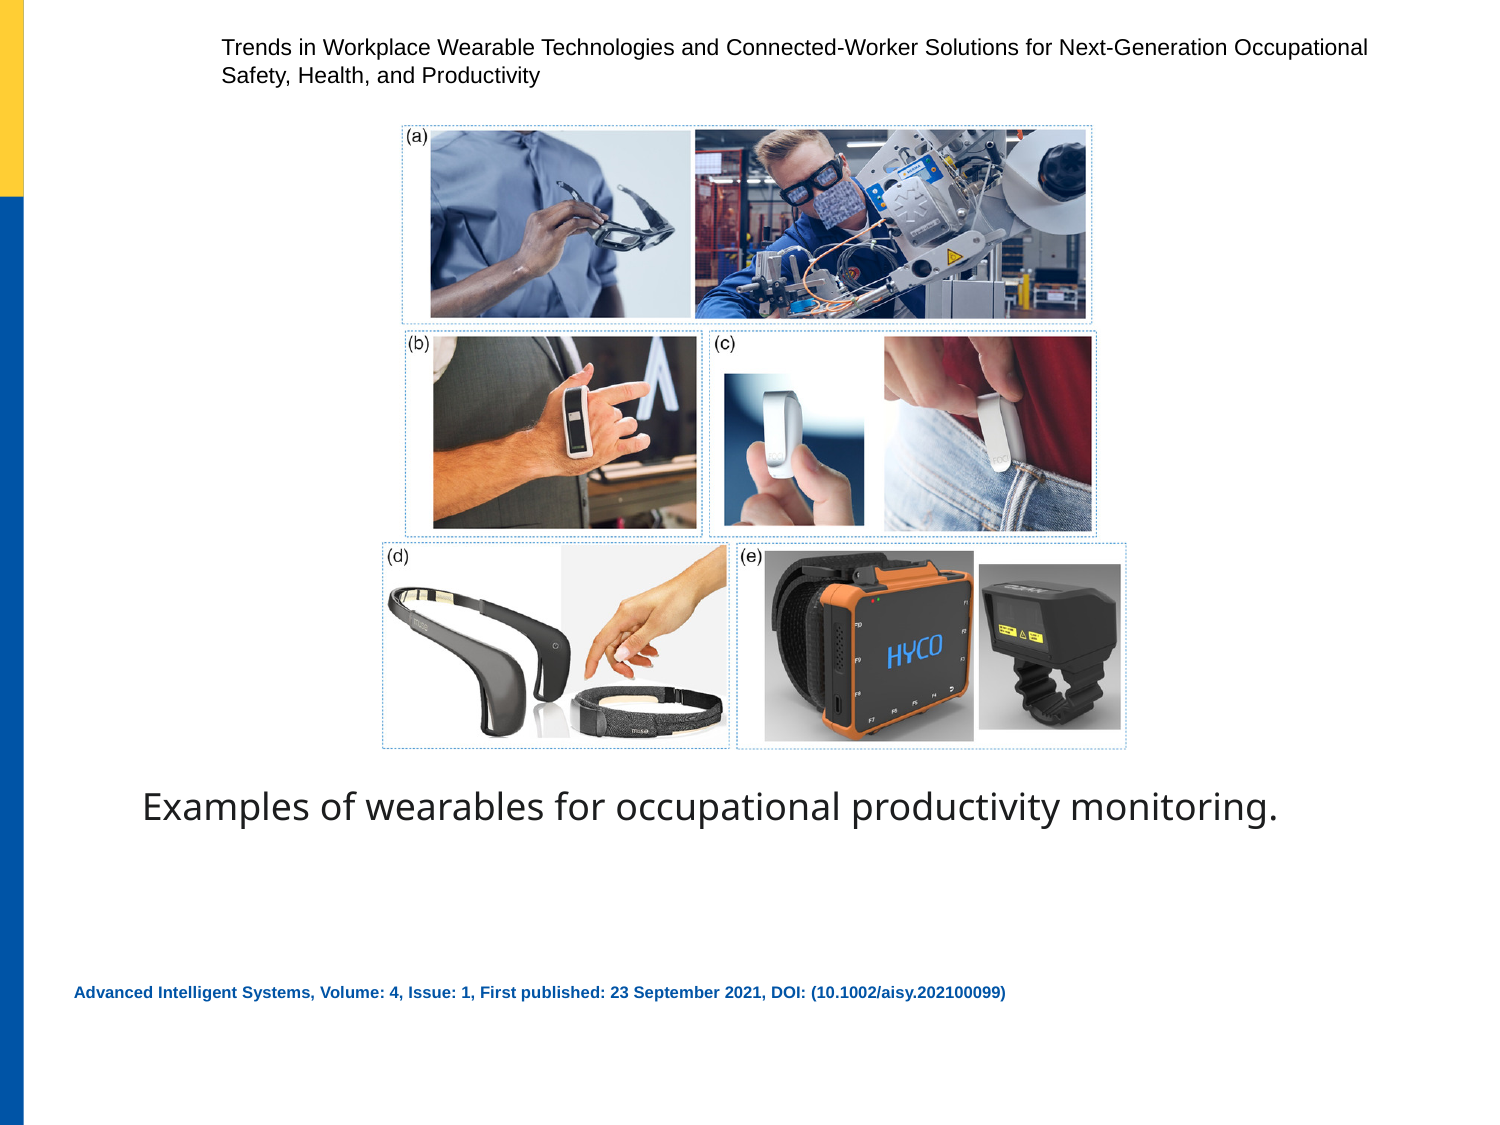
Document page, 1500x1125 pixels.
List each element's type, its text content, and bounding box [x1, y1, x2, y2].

text_box Trends in Workplace Wearable Technologies and Connected‐Worker Solutions for Next‐Generation Occupational Safety, Health, and Productivity [206, 24, 1388, 100]
picture [381, 124, 1127, 751]
picture [807, 24, 1411, 84]
text_box Advanced Intelligent Systems, Volume: 4, Issue: 1, First published: 23 September 2021, DOI: (10.1002/aisy.202100099) [58, 974, 1477, 1049]
text_box Examples of wearables for occupational productivity monitoring. [127, 775, 1359, 836]
